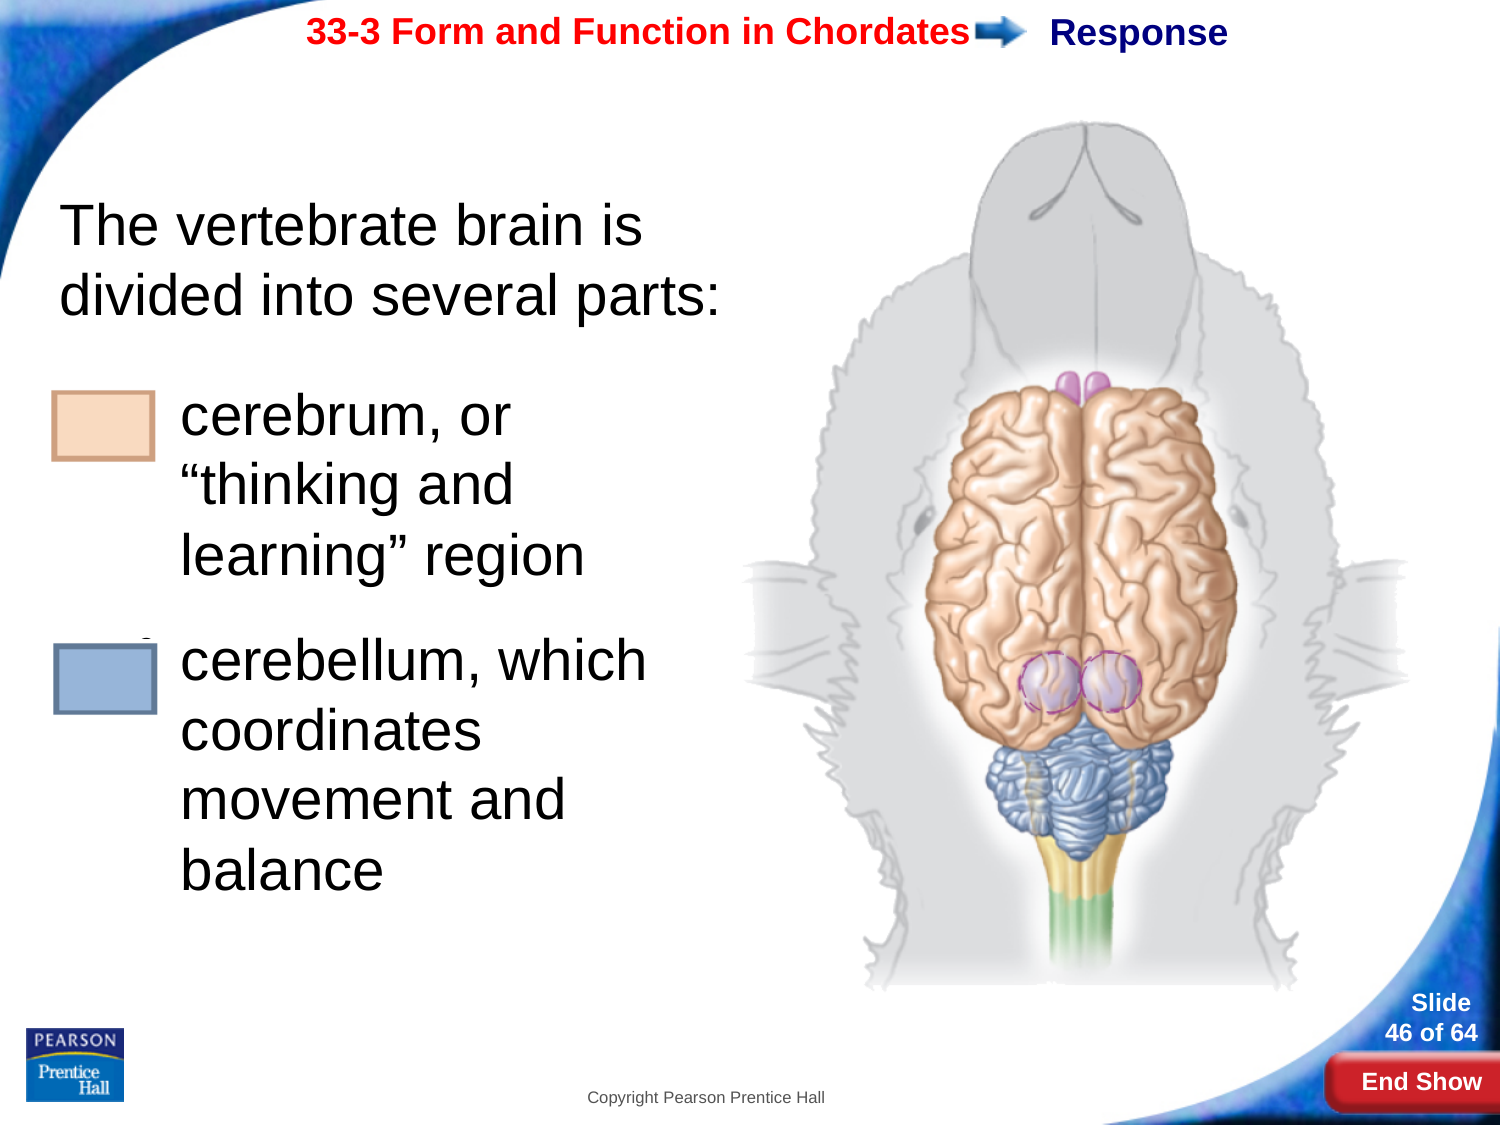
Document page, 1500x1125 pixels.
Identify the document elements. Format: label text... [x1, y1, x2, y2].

picture [47, 386, 159, 464]
picture [0, 0, 1500, 1125]
footer Copyright Pearson Prentice Hall [751, 1078, 945, 1105]
title Response [1034, 0, 1500, 76]
list The vertebrate brain is divided into several parts: cerebrum, or “thinking and learning” region cerebellum, which coordinates movement and balance [44, 179, 751, 1125]
picture [48, 639, 161, 717]
